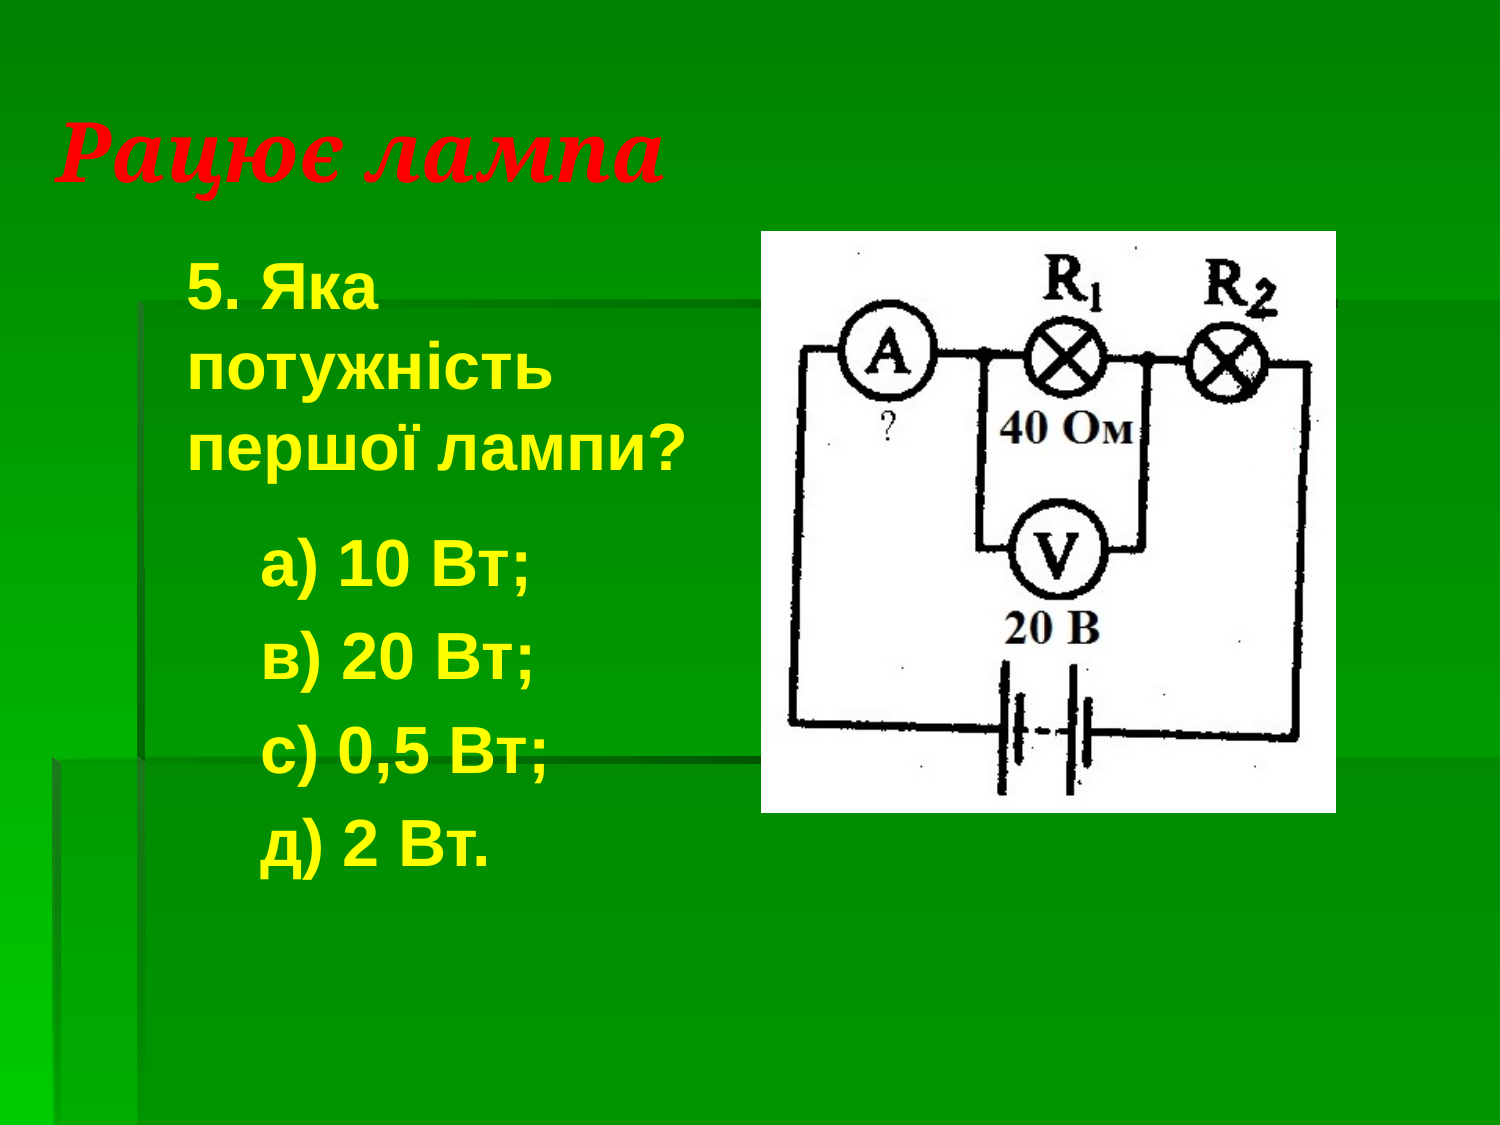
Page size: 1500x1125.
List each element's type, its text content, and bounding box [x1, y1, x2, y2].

title Рацює лампа [41, 90, 1471, 210]
picture [761, 231, 1336, 814]
list 5. Яка потужність першої лампи? а) 10 Вт; в) 20 Вт; с) 0,5 Вт; д) 2 Вт. [171, 235, 739, 747]
